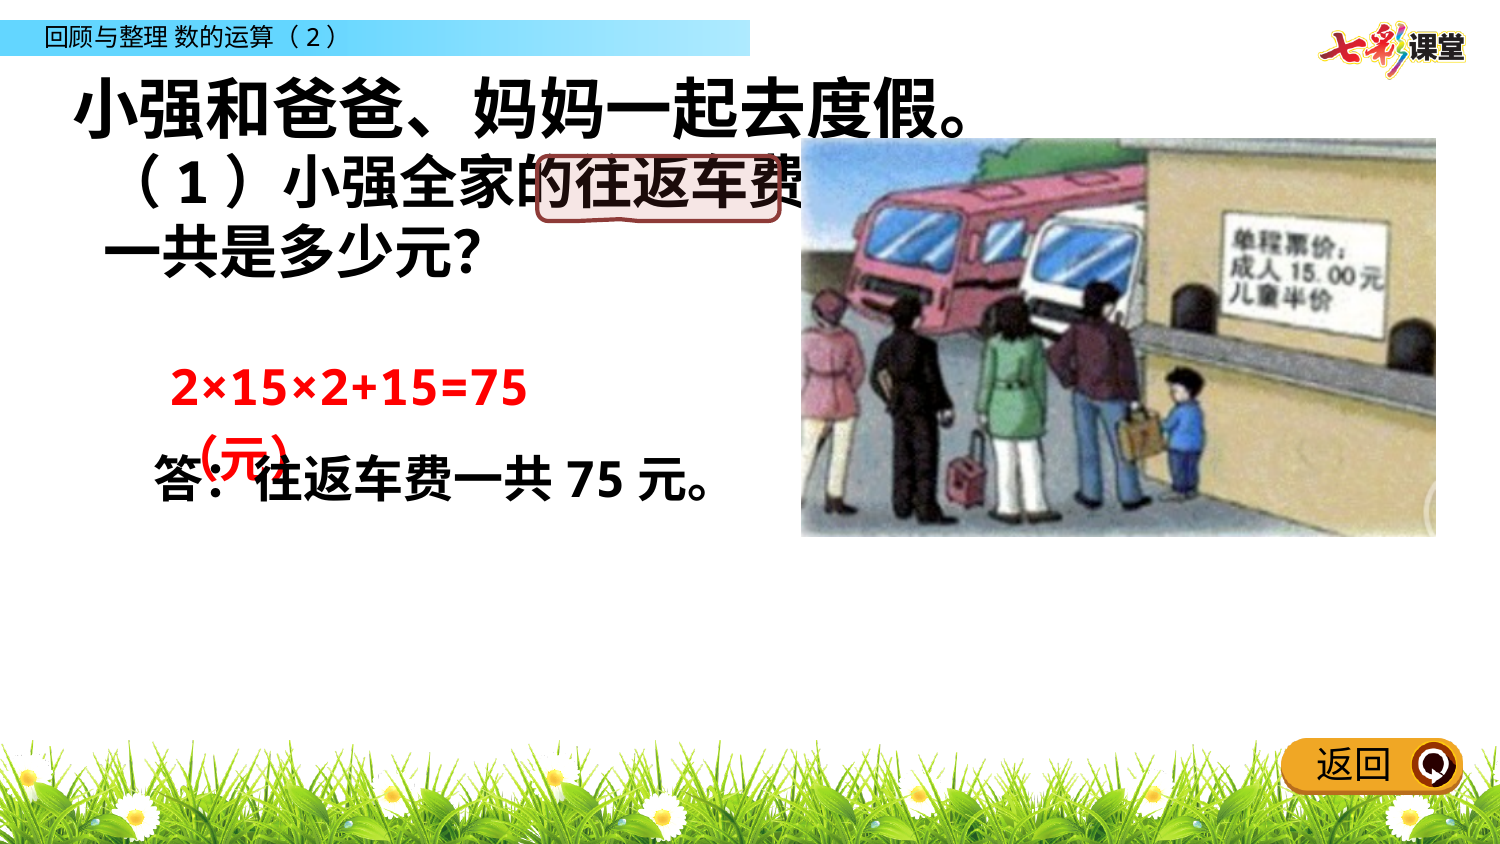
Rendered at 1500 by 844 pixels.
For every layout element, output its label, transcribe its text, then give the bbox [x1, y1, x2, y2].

picture [0, 740, 1500, 844]
text_box 答：往返车费一共75元。 [138, 428, 739, 516]
text_box （1）小强全家的往返车费一共是多少元？ [88, 138, 799, 293]
picture [801, 138, 1436, 537]
text_box 小强和爸爸、妈妈一起去度假。 [57, 43, 1069, 155]
picture [1316, 20, 1468, 80]
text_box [1281, 733, 1464, 795]
text_box 2×15×2+15=75（元） [154, 335, 703, 428]
text_box [535, 153, 782, 224]
